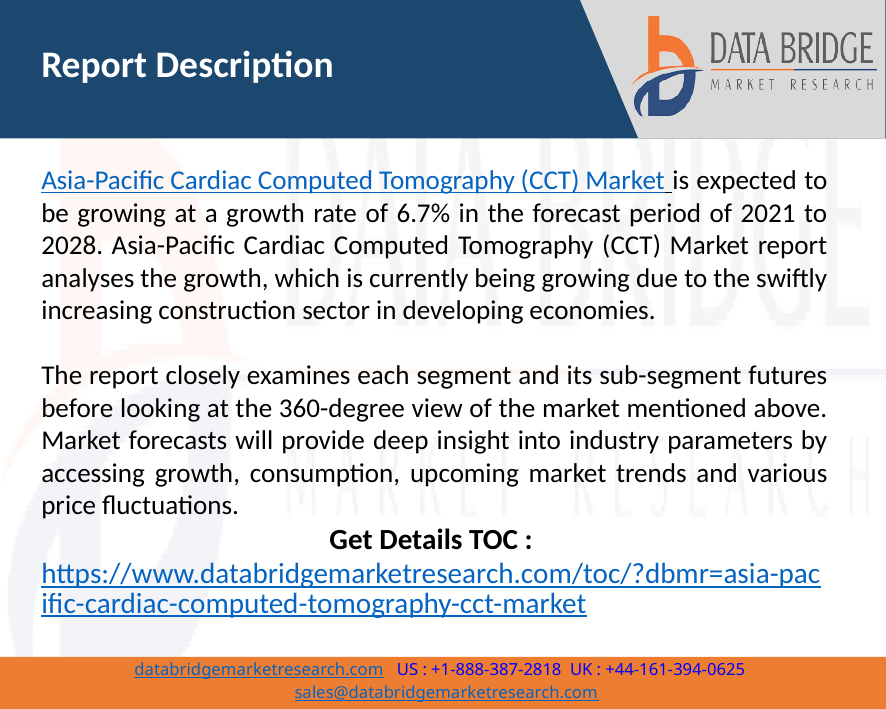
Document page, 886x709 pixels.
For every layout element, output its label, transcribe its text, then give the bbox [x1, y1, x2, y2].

text_box Asia-Pacific Cardiac Computed Tomography (CCT) Market is expected to be growing at a growth rate of 6.7% in the forecast period of 2021 to 2028. Asia-Pacific Cardiac Computed Tomography (CCT) Market report analyses the growth, which is currently being growing due to the swiftly increasing construction sector in developing economies. The report closely examines each segment and its sub-segment futures before looking at the 360-degree view of the market mentioned above. Market forecasts will provide deep insight into industry parameters by accessing growth, consumption, upcoming market trends and various price fluctuations. Get Details TOC : https://www.databridgemarketresearch.com/toc/?dbmr=asia-pacific-cardiac-computed-tomography-cct-market [26, 155, 843, 633]
picture [631, 16, 877, 117]
text_box Report Description [26, 32, 502, 93]
